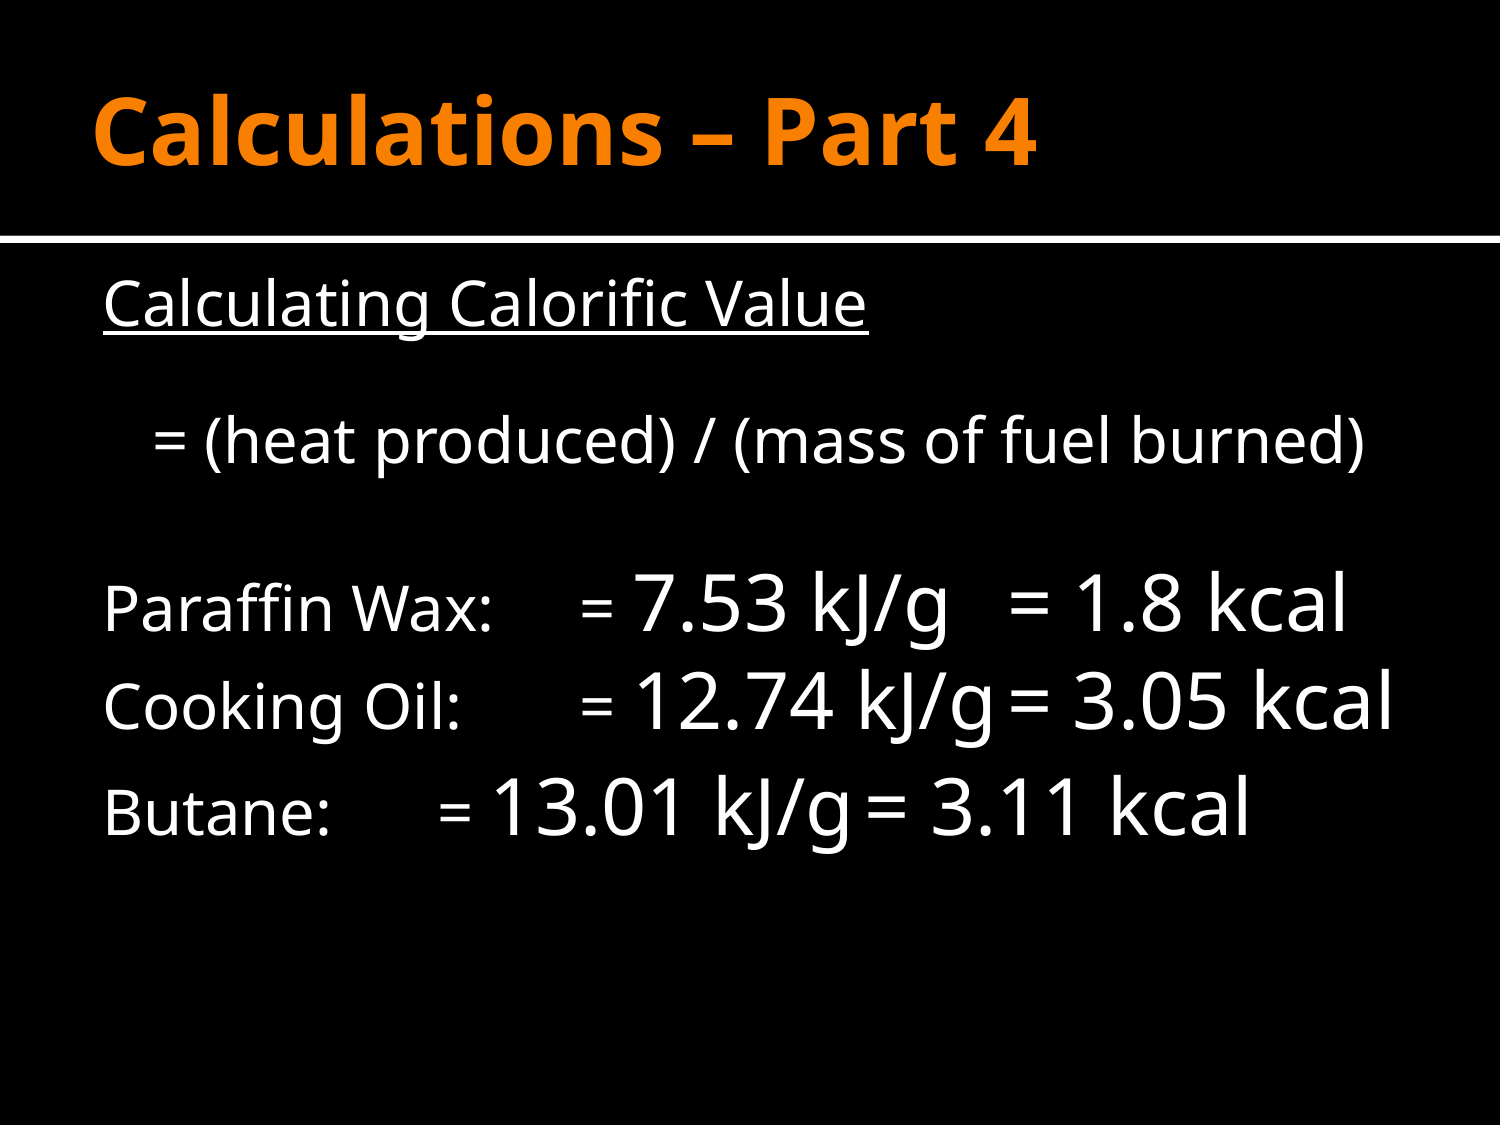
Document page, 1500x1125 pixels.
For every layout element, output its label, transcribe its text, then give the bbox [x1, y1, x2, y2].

list Calculating Calorific Value = (heat produced) / (mass of fuel burned) Paraffin Wax: = 7.53 kJ/g = 1.8 kcal Cooking Oil: = 12.74 kJ/g = 3.05 kcal Butane: = 13.01 kJ/g = 3.11 kcal [74, 262, 1426, 1076]
title Calculations – Part 4 [75, 25, 1425, 231]
